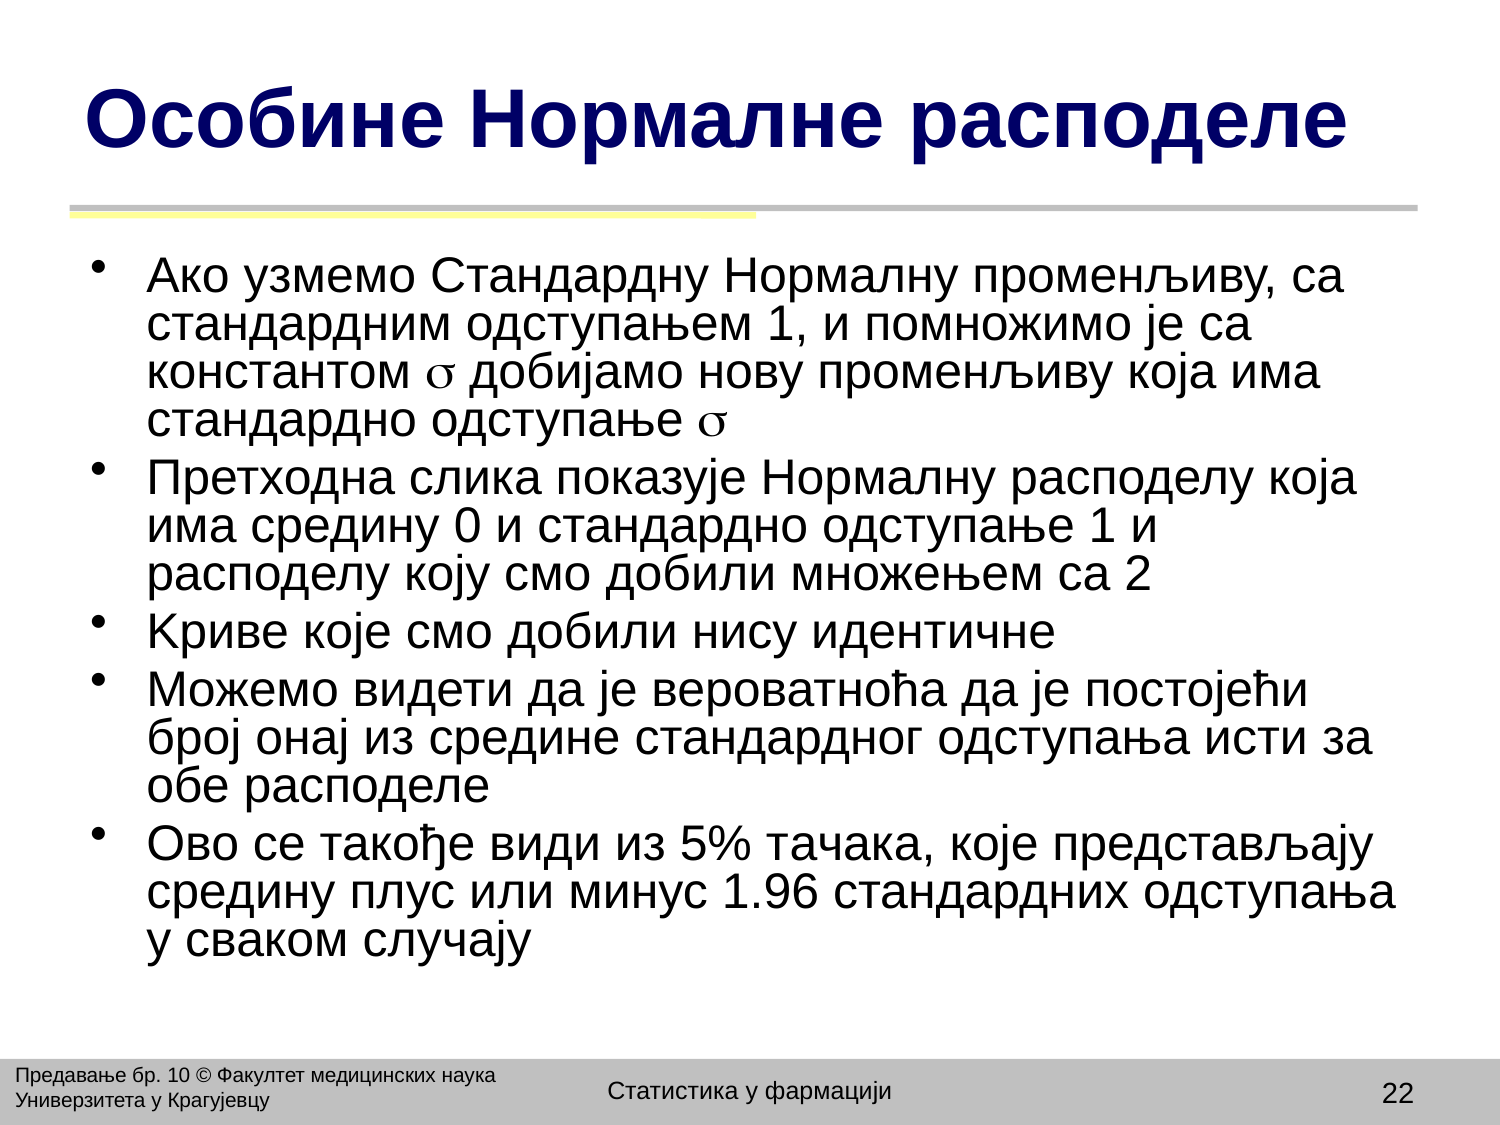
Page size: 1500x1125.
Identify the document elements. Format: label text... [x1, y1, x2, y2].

slide_number Предавање бр. 10 © Факултет медицинских наука Универзитета у Крагујевцу [0, 1053, 622, 1108]
footer Статистика у фармацији [512, 1066, 988, 1125]
title Особине Нормалне расподеле [69, 19, 1426, 208]
slide_number 22 [1079, 1066, 1430, 1125]
list Aко узмемо Стандардну Нормалну променљиву, са стандардним одступањем 1, и помножимо је са константом  добијамо нову променљиву која има стандардно одступање  Претходна слика показује Нормалну расподелу која има средину 0 и стандардно одступање 1 и расподелу коју смо добили множењем са 2 Kриве које смо добили нису идентичне Mожемо видети да је вероватноћа да је постојећи број онај из средине стандардног одступања исти за обе расподеле Ово се такође види из 5% тачака, које представљају средину плус или минус 1.96 стандардних одступања у сваком случају [74, 246, 1426, 1023]
